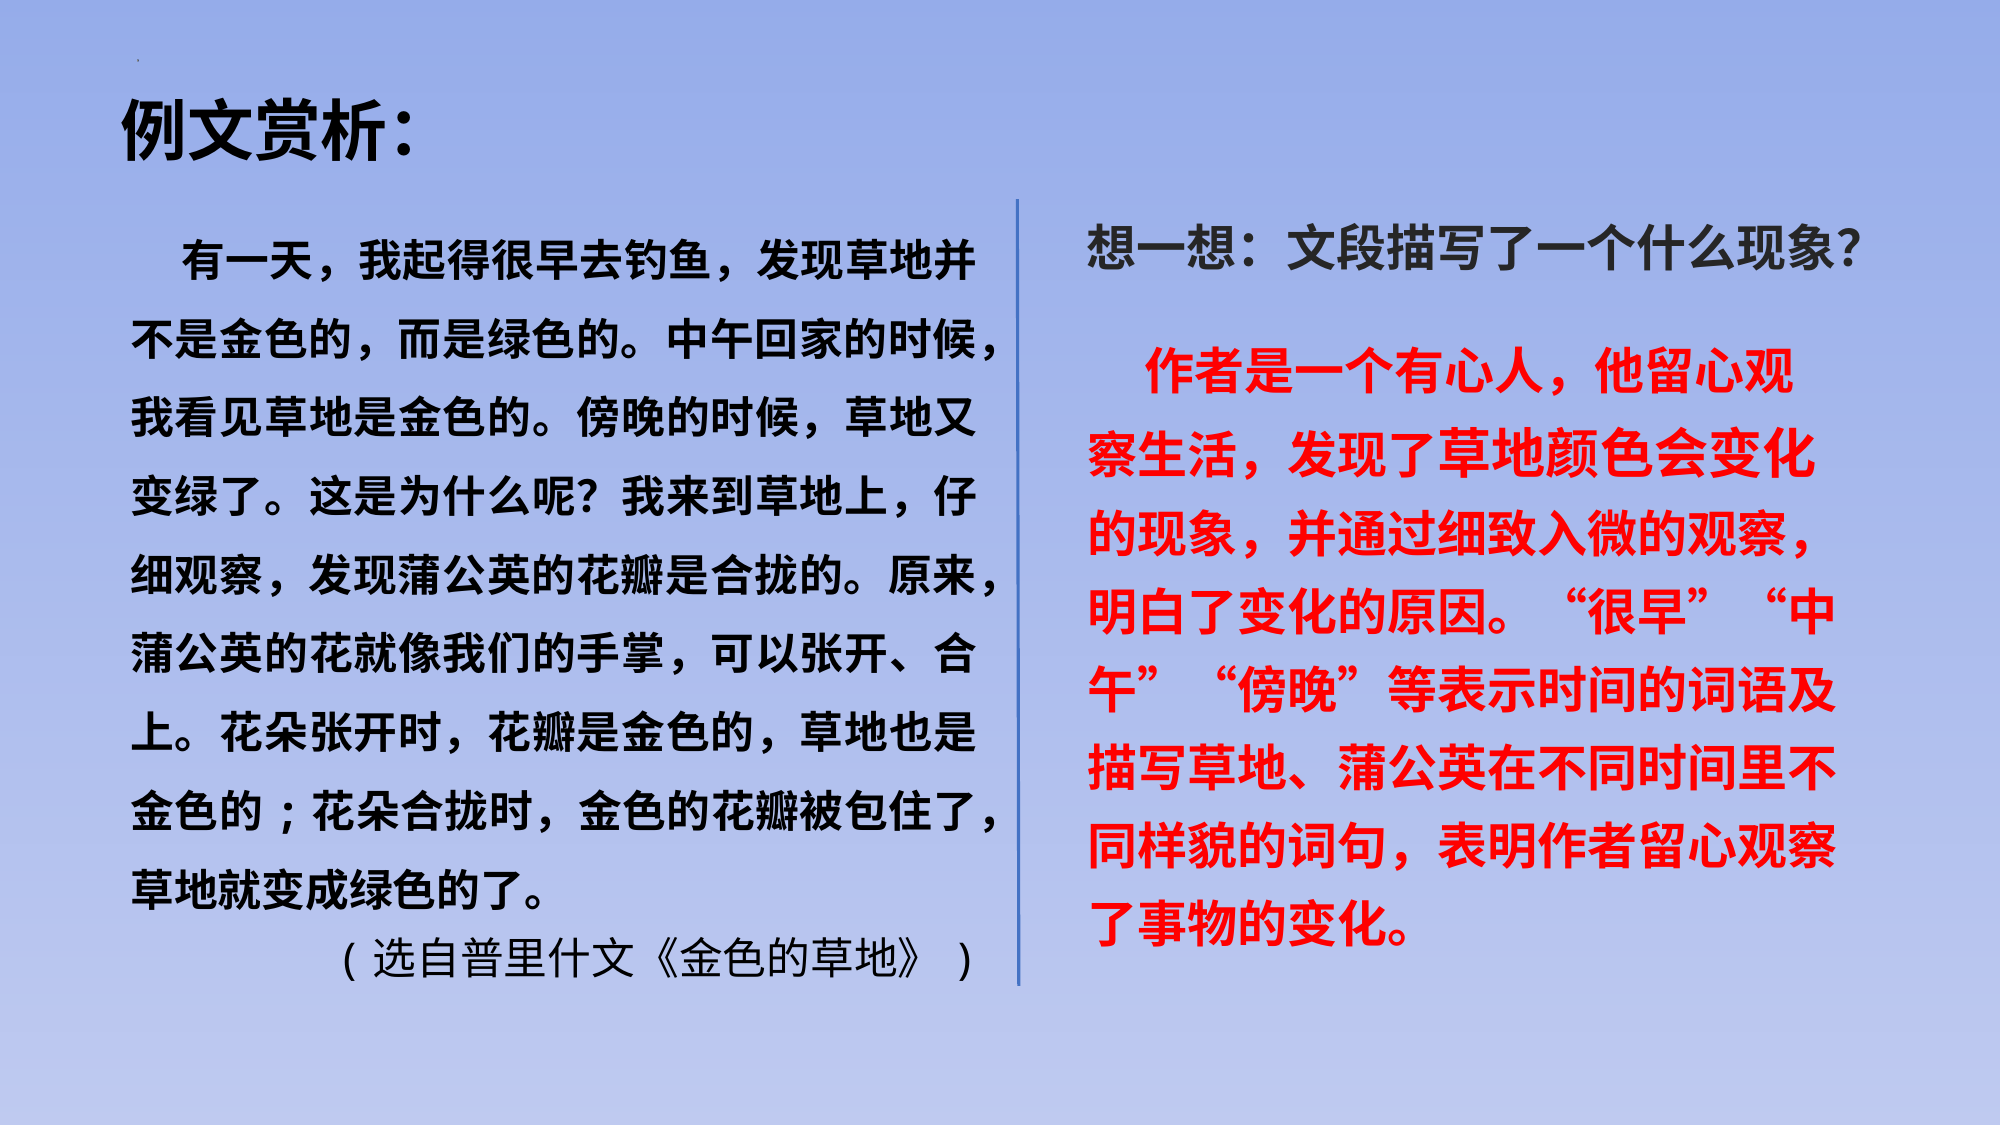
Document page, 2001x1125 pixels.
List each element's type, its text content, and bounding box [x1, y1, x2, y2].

text_box 作者是一个有心人，他留心观 察生活，发现了草地颜色会变化的现象，并通过细致入微的观察，明白了变化的原因。“很早”“中午”“傍晚”等表示时间的词语及描写草地、蒲公英在不同时间里不同样貌的词句，表明作者留心观察了事物的变化。 [1072, 314, 1867, 960]
text_box 例文赏析： [105, 81, 448, 177]
text_box 有一天，我起得很早去钓鱼，发现草地并不是金色的，而是绿色的。中午回家的时候，我看见草地是金色的。傍晚的时候，草地又变绿了。这是为什么呢？我来到草地上，仔细观察，发现蒲公英的花瓣是合拢的。原来，蒲公英的花就像我们的手掌，可以张开、合上。花朵张开时，花瓣是金色的，草地也是金色的;花朵合拢时，金色的花瓣被包住了，草地就变成绿色的了。 (选自普里什文《金色的草地》) [115, 199, 993, 991]
text_box 想一想：文段描写了一个什么现象？ [1048, 208, 2000, 284]
